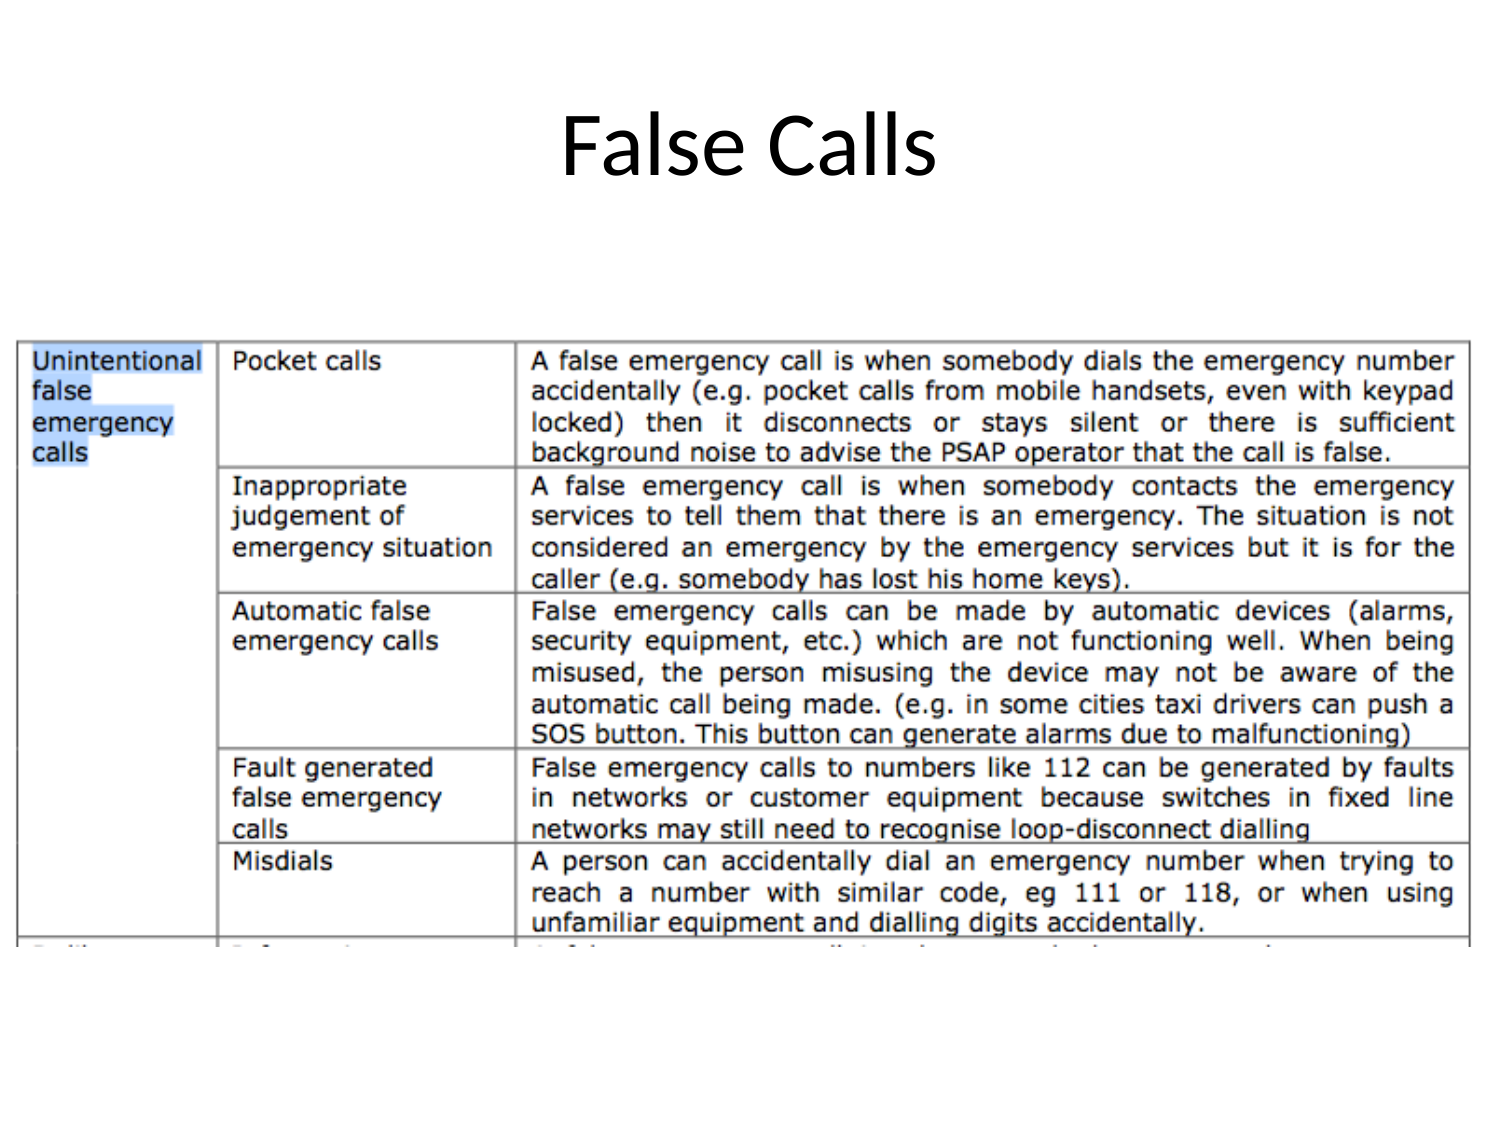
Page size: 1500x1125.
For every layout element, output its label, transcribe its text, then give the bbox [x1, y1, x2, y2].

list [0, 232, 1486, 1050]
title False Calls [75, 45, 1425, 230]
